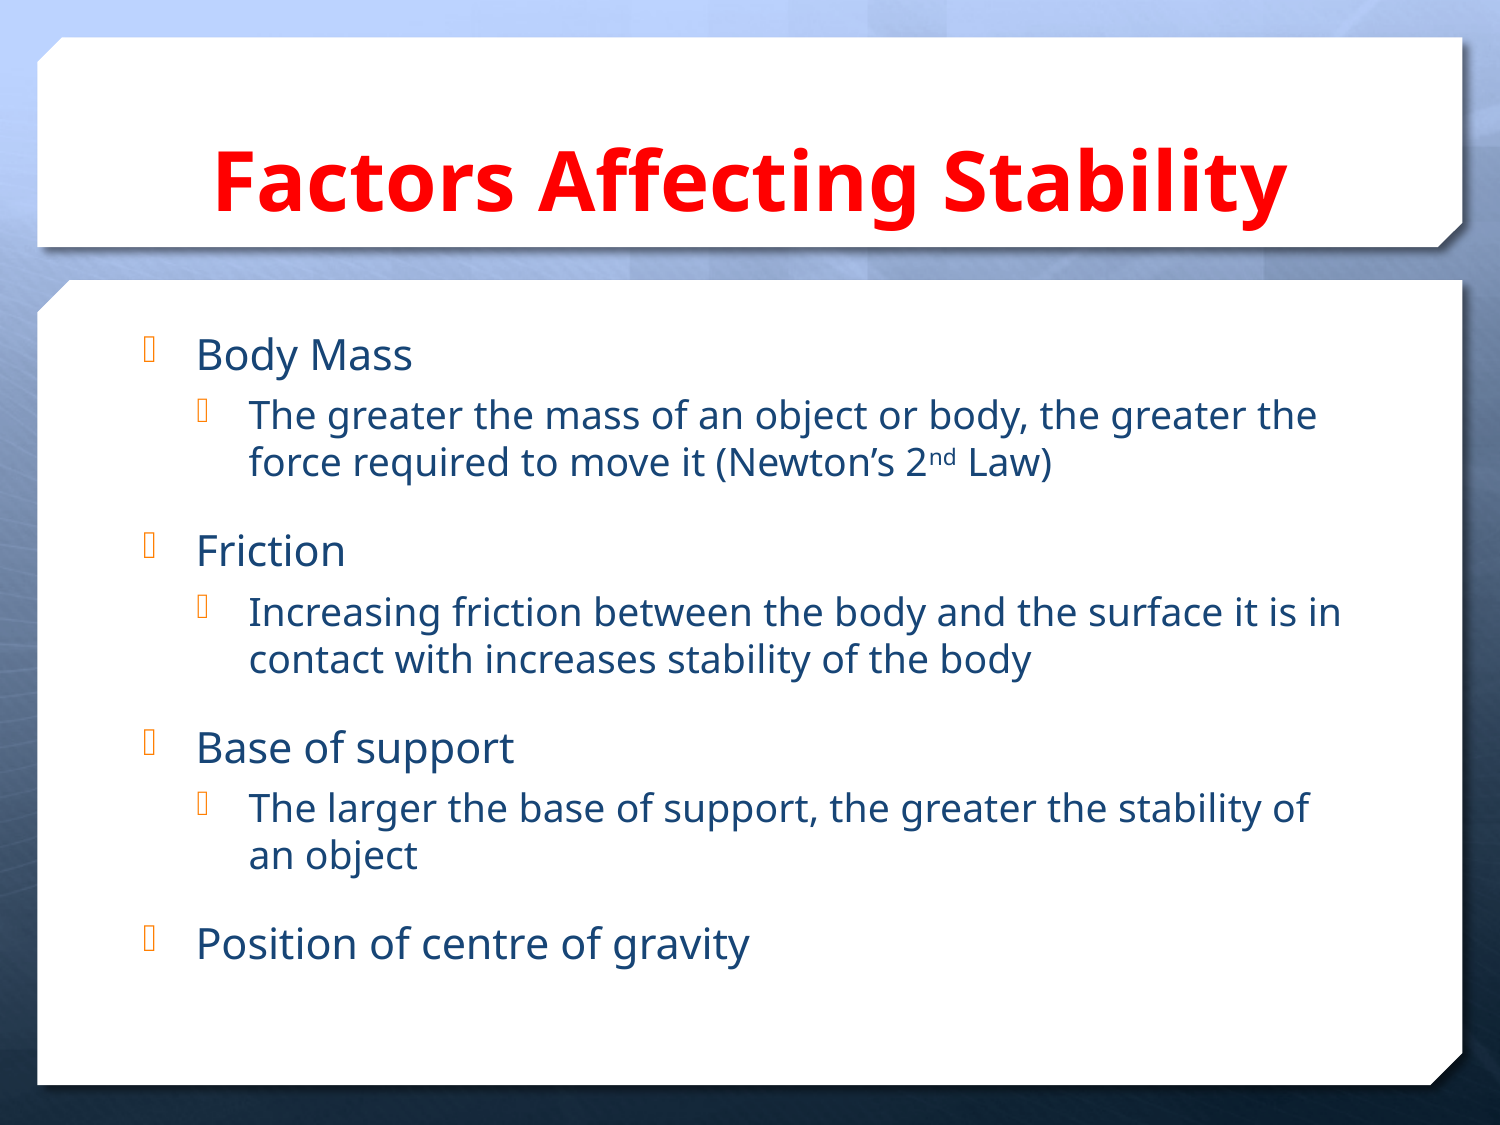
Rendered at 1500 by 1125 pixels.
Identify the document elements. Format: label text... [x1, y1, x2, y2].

list Body Mass The greater the mass of an object or body, the greater the force required to move it (Newton’s 2nd Law) Friction Increasing friction between the body and the surface it is in contact with increases stability of the body Base of support The larger the base of support, the greater the stability of an object Position of centre of gravity [127, 319, 1372, 978]
title Factors Affecting Stability [127, 48, 1372, 236]
